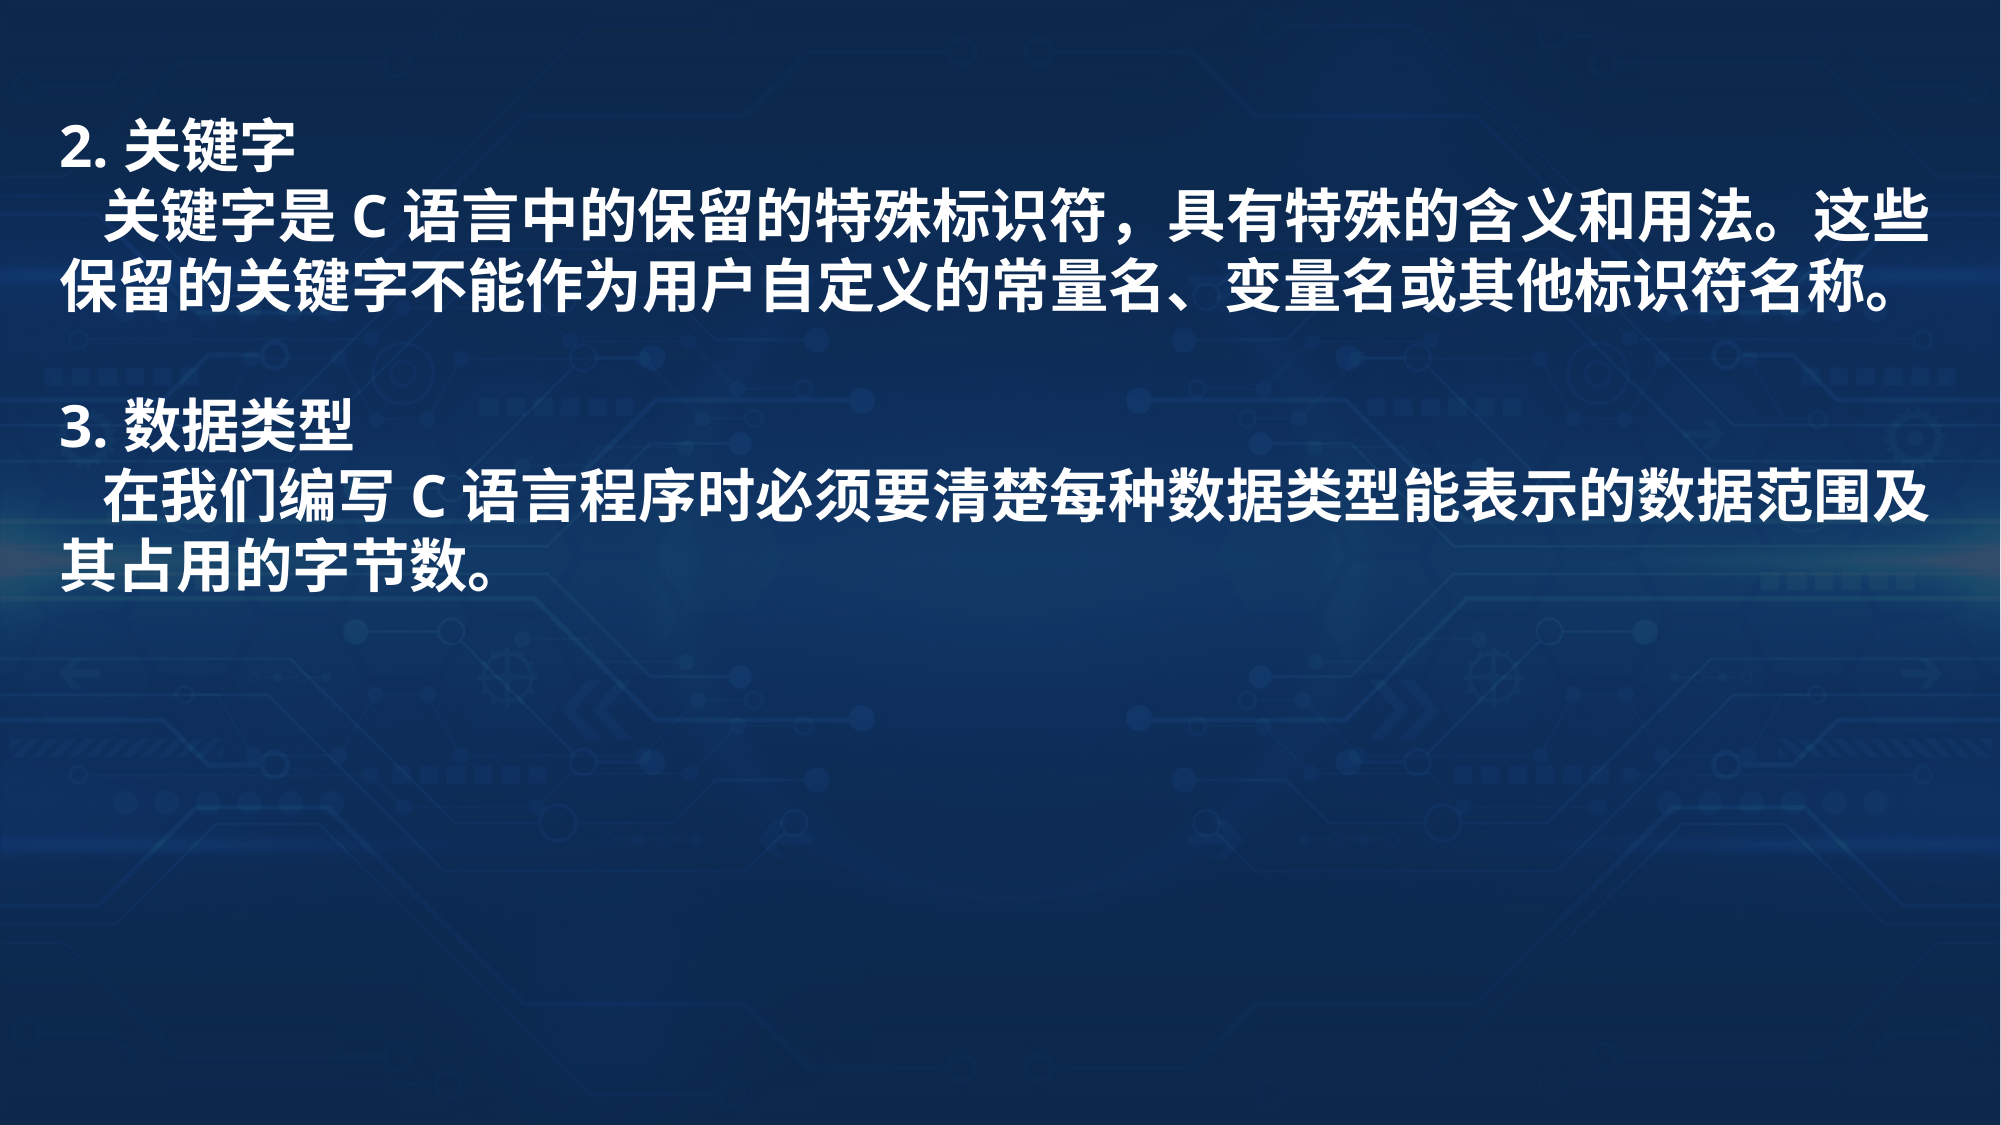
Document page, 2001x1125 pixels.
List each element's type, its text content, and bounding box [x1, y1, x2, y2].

text_box 2.关键字 关键字是C语言中的保留的特殊标识符，具有特殊的含义和用法。这些保留的关键字不能作为用户自定义的常量名、变量名或其他标识符名称。 3.数据类型 在我们编写C语言程序时必须要清楚每种数据类型能表示的数据范围及其占用的字节数。 [44, 101, 1947, 747]
